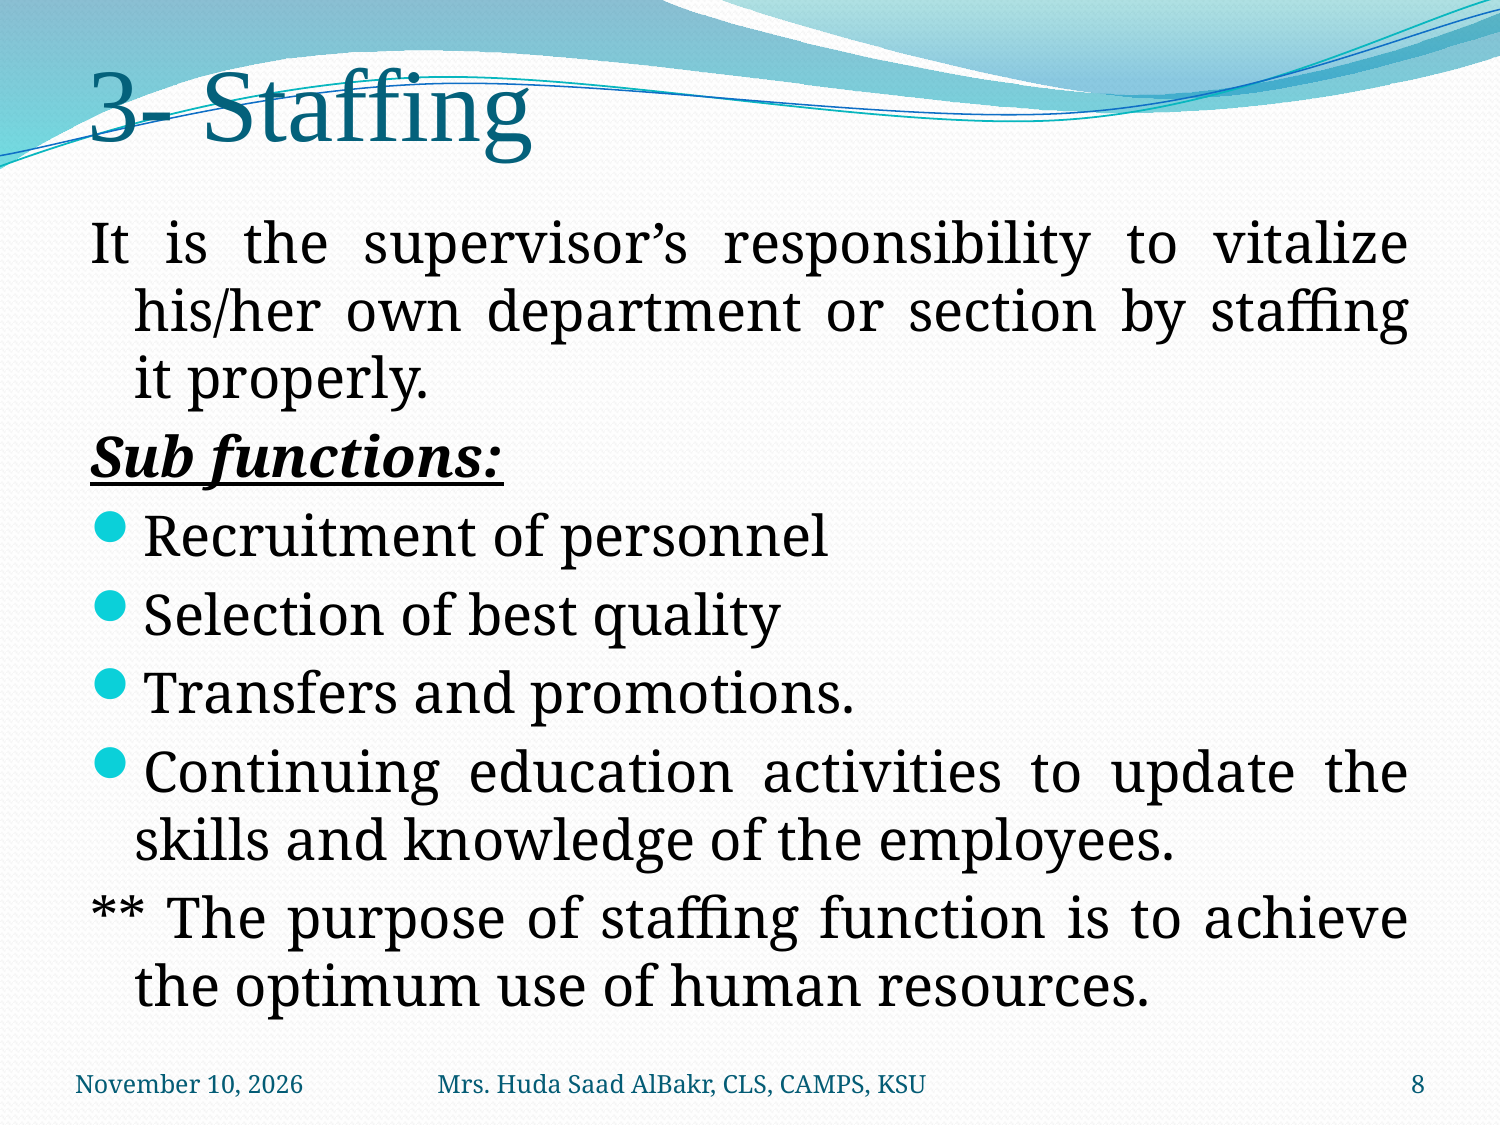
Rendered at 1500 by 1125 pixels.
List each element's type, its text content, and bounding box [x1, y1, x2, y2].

title 3- Staffing [87, 12, 788, 163]
footer Mrs. Huda Saad AlBakr, CLS, CAMPS, KSU [437, 1042, 988, 1103]
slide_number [75, 1042, 425, 1103]
slide_number 8 [1299, 1042, 1425, 1103]
list It is the supervisor’s responsibility to vitalize his/her own department or section by staffing it properly. Sub functions: Recruitment of personnel Selection of best quality Transfers and promotions. Continuing education activities to update the skills and knowledge of the employees. ** The purpose of staffing function is to achieve the optimum use of human resources. [74, 199, 1426, 1038]
